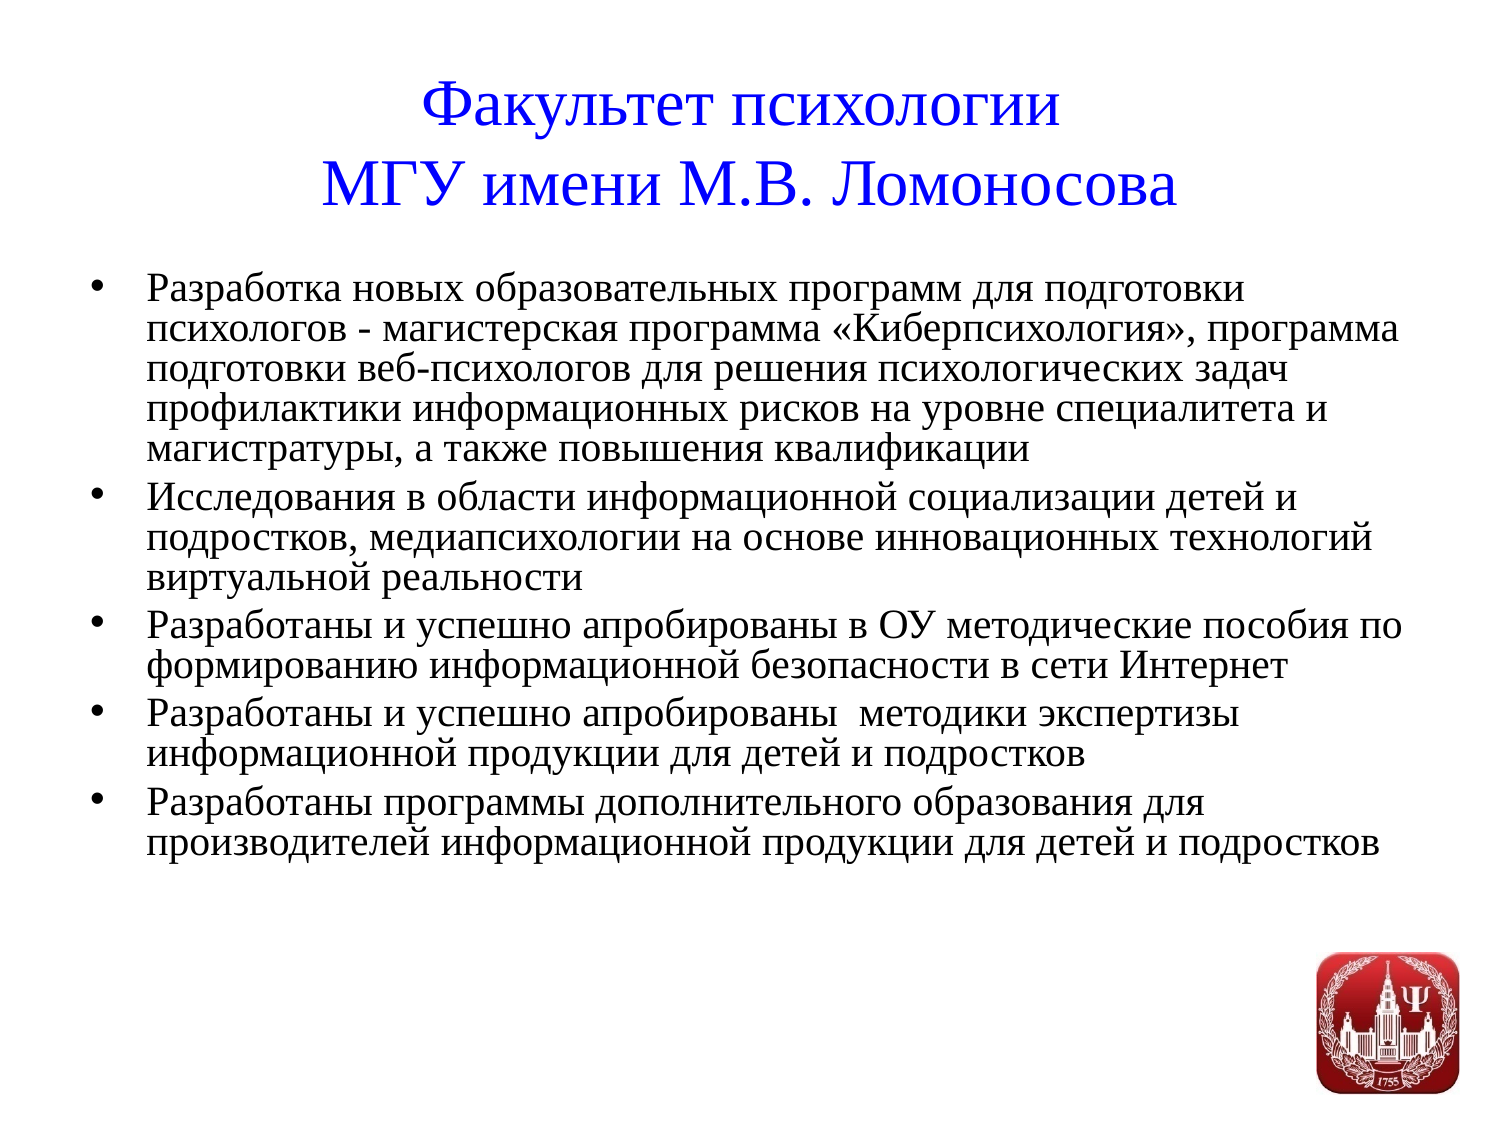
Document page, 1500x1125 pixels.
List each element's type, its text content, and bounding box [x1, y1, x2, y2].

list Разработка новых образовательных программ для подготовки психологов - магистерская программа «Киберпсихология», программа подготовки веб-психологов для решения психологических задач профилактики информационных рисков на уровне специалитета и магистратуры, а также повышения квалификации Исследования в области информационной социализации детей и подростков, медиапсихологии на основе инновационных технологий виртуальной реальности Разработаны и успешно апробированы в ОУ методические пособия по формированию информационной безопасности в сети Интернет Разработаны и успешно апробированы методики экспертизы информационной продукции для детей и подростков Разработаны программы дополнительного образования для производителей информационной продукции для детей и подростков [75, 262, 1425, 1095]
title Факультет психологии МГУ имени М.В. Ломоносова [75, 45, 1425, 233]
picture [1316, 951, 1460, 1095]
